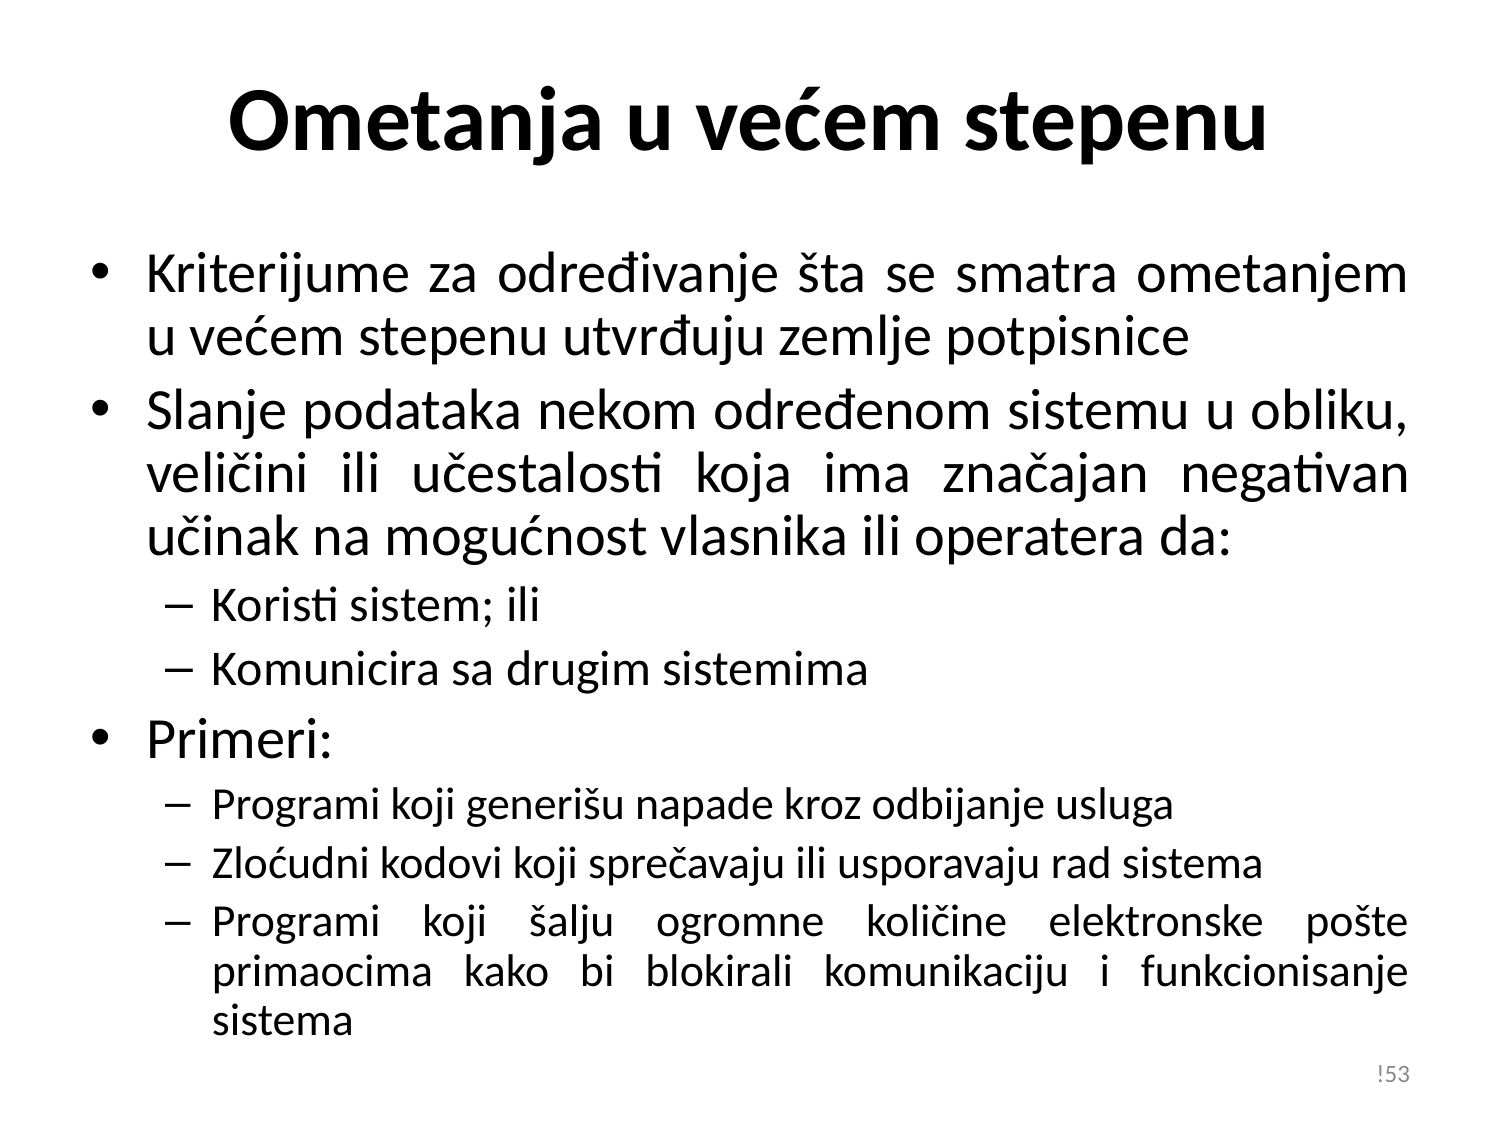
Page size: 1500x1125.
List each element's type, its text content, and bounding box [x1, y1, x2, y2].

title Ometanja u većem stepenu [74, 19, 1426, 208]
slide_number !53 [1074, 1042, 1425, 1103]
list Kriterijume za određivanje šta se smatra ometanjem u većem stepenu utvrđuju zemlje potpisnice Slanje podataka nekom određenom sistemu u obliku, veličini ili učestalosti koja ima značajan negativan učinak na mogućnost vlasnika ili operatera da: Koristi sistem; ili Komunicira sa drugim sistemima Primeri: Programi koji generišu napade kroz odbijanje usluga Zloćudni kodovi koji sprečavaju ili usporavaju rad sistema Programi koji šalju ogromne količine elektronske pošte primaocima kako bi blokirali komunikaciju i funkcionisanje sistema [74, 234, 1426, 800]
